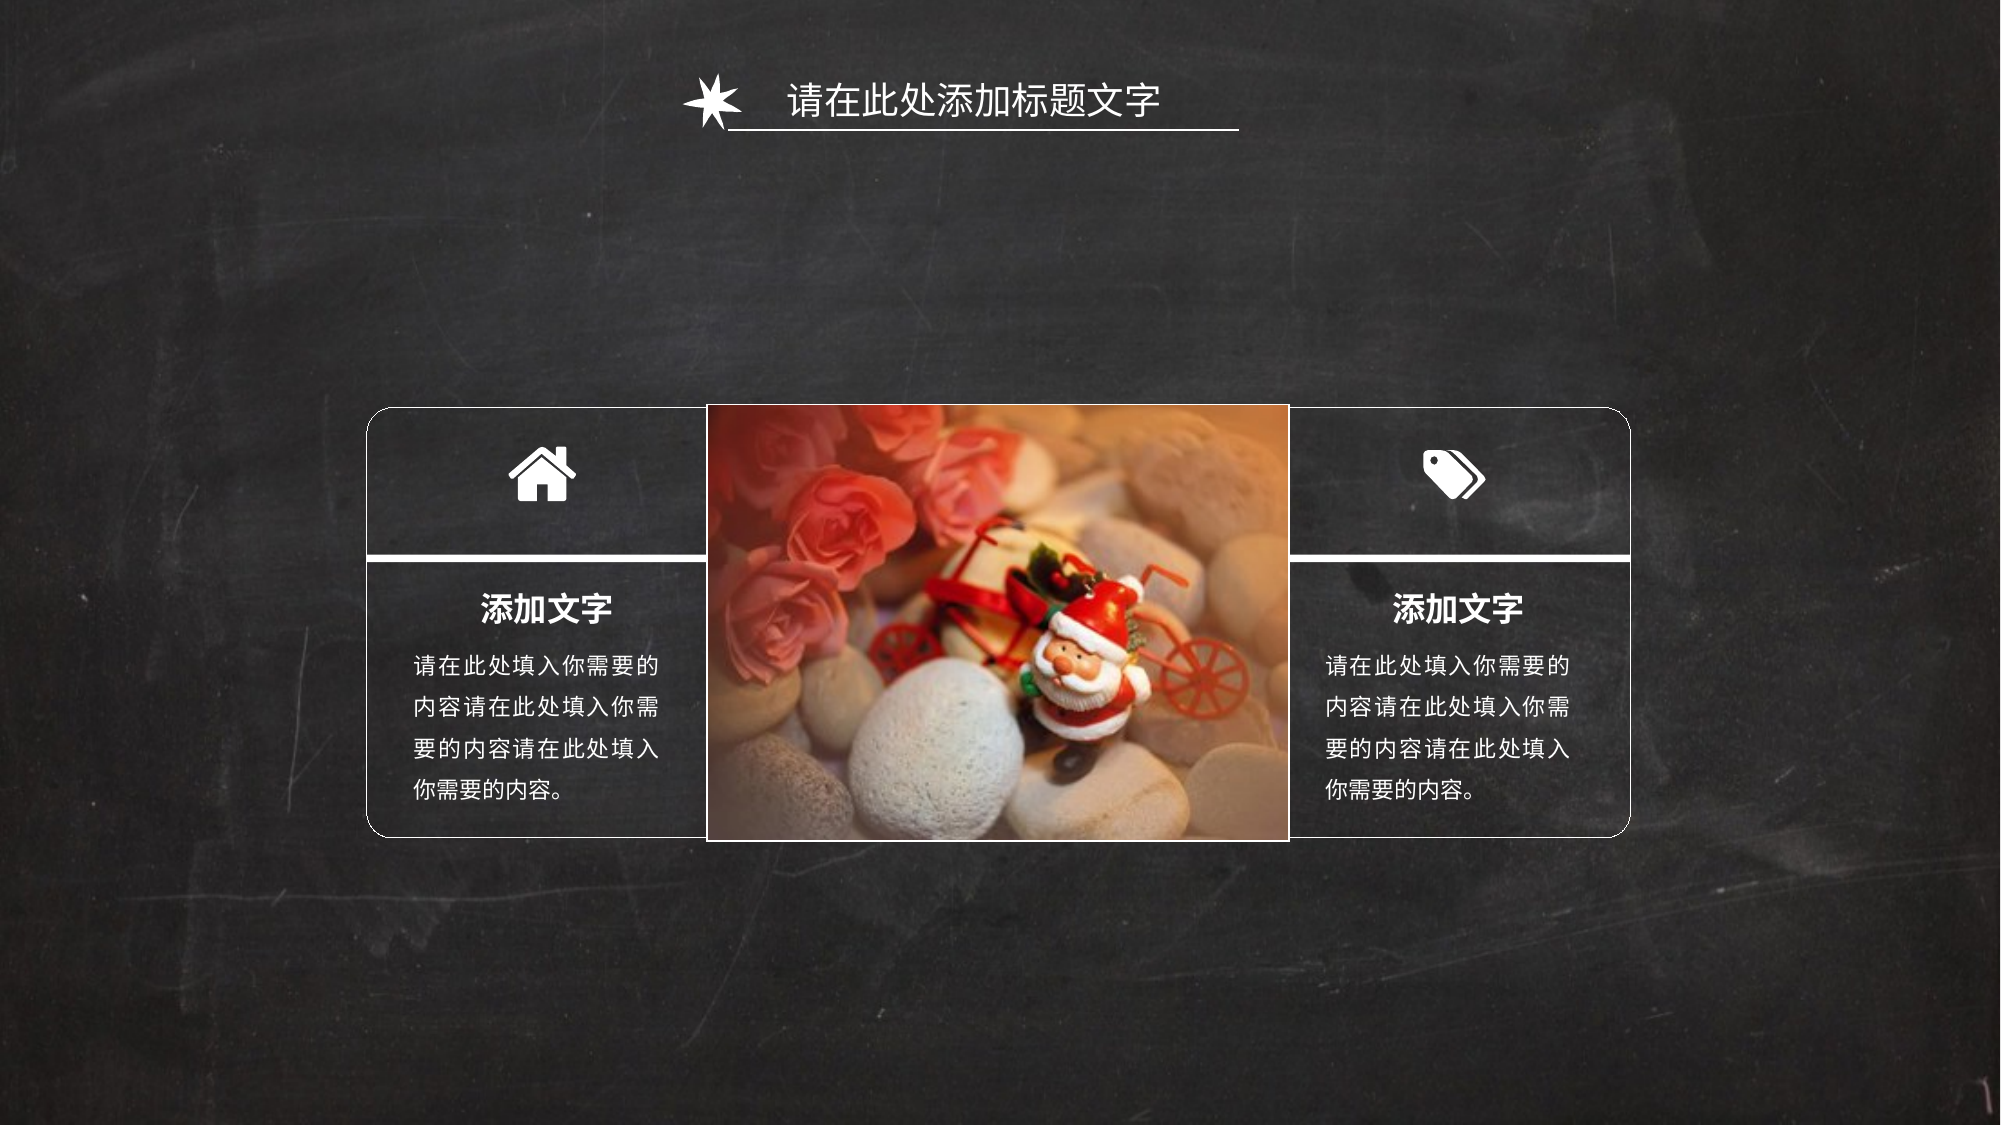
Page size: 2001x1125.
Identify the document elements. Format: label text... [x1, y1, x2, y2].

text_box [1290, 407, 1631, 554]
text_box [1423, 450, 1486, 500]
text_box 添加文字 [465, 580, 674, 636]
text_box 请在此处填入你需要的内容请在此处填入你需要的内容请在此处填入你需要的内容。 [1310, 630, 1586, 811]
text_box 请在此处填入你需要的内容请在此处填入你需要的内容请在此处填入你需要的内容。 [399, 630, 674, 811]
text_box [366, 554, 706, 563]
text_box [1290, 563, 1631, 838]
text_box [697, 69, 1252, 130]
text_box 添加文字 [1377, 580, 1586, 636]
text_box [508, 446, 576, 502]
picture [0, 0, 2001, 1125]
text_box [1290, 554, 1631, 563]
text_box [366, 407, 706, 554]
text_box [366, 563, 706, 838]
